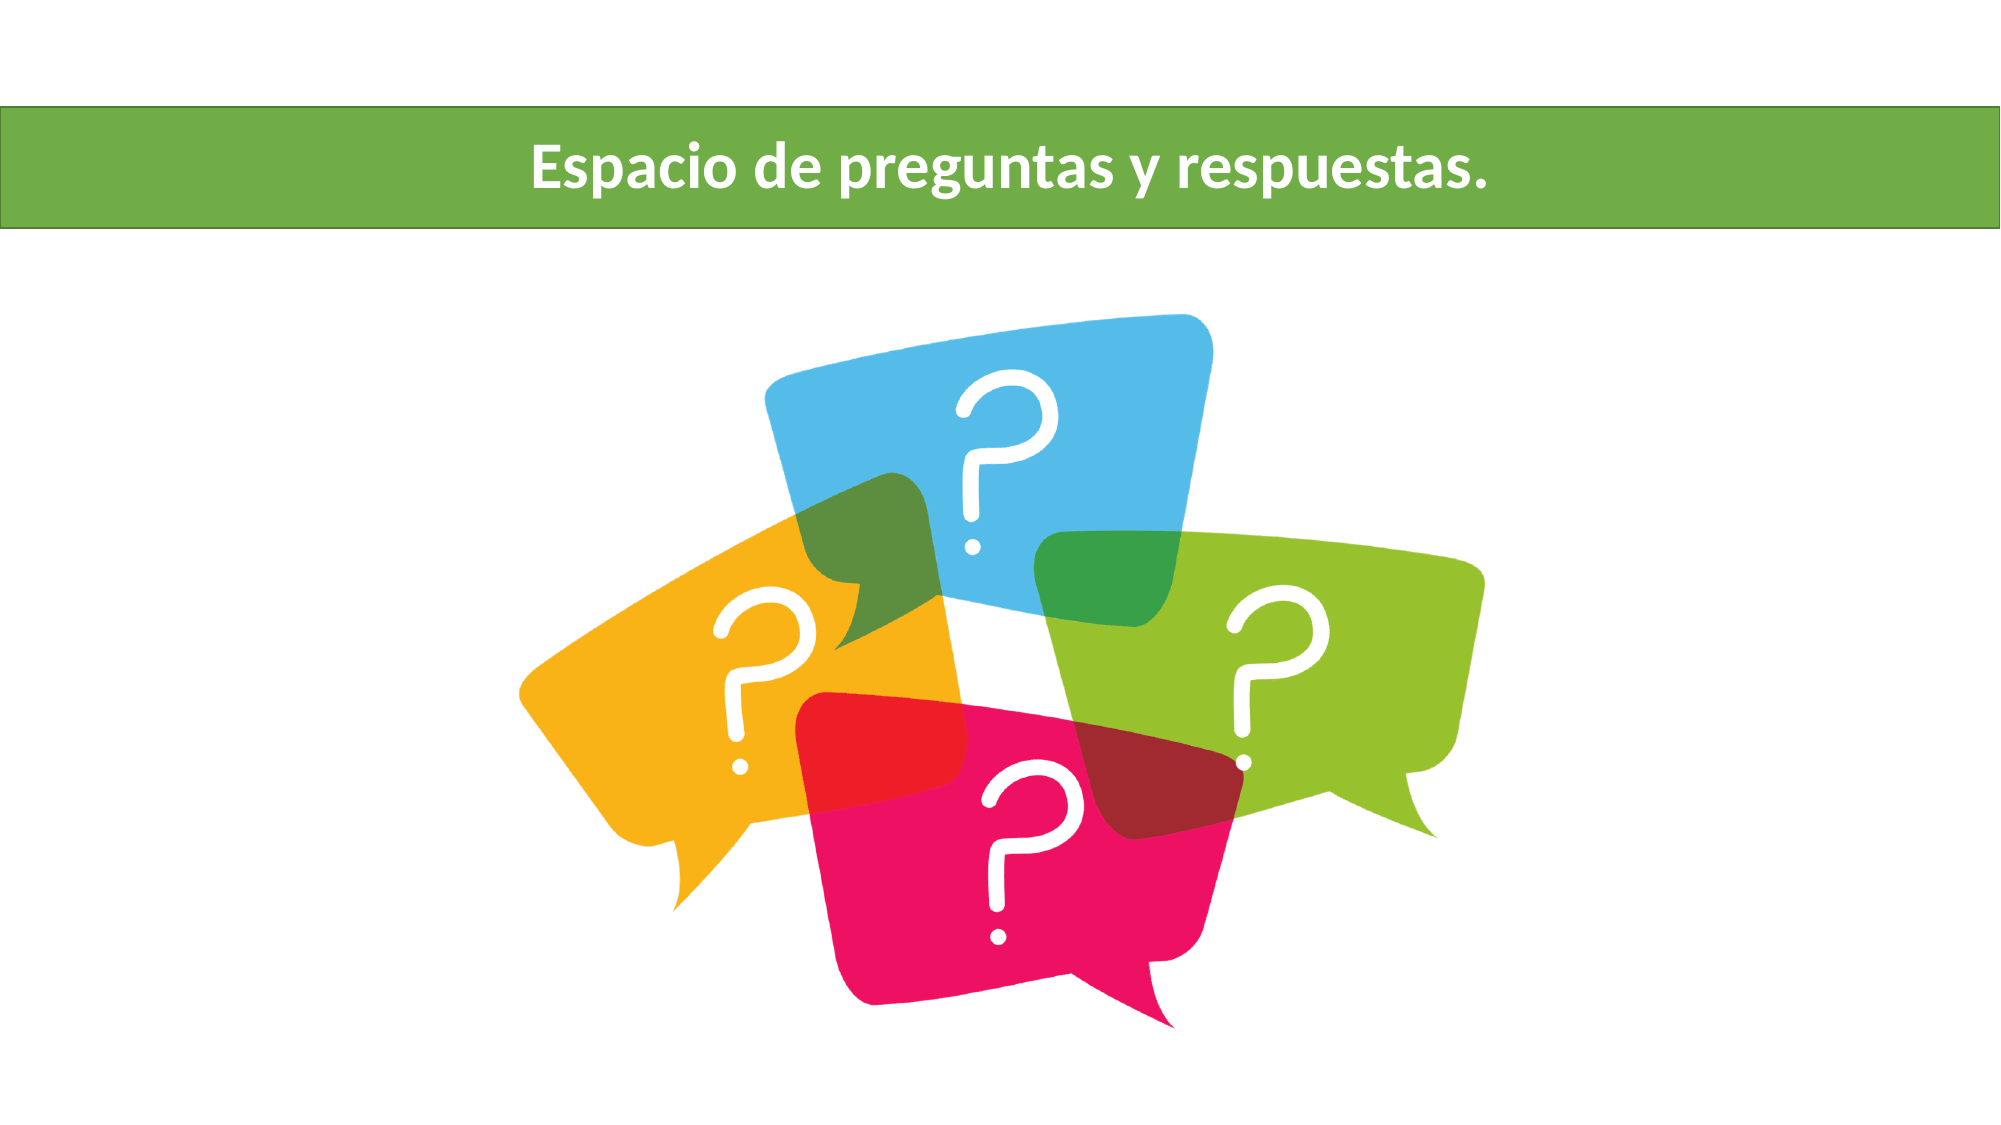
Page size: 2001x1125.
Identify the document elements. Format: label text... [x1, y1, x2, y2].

title Espacio de preguntas y respuestas. [91, 105, 1931, 228]
text_box [0, 106, 91, 228]
picture [512, 310, 1488, 1032]
text_box [1931, 106, 2000, 228]
